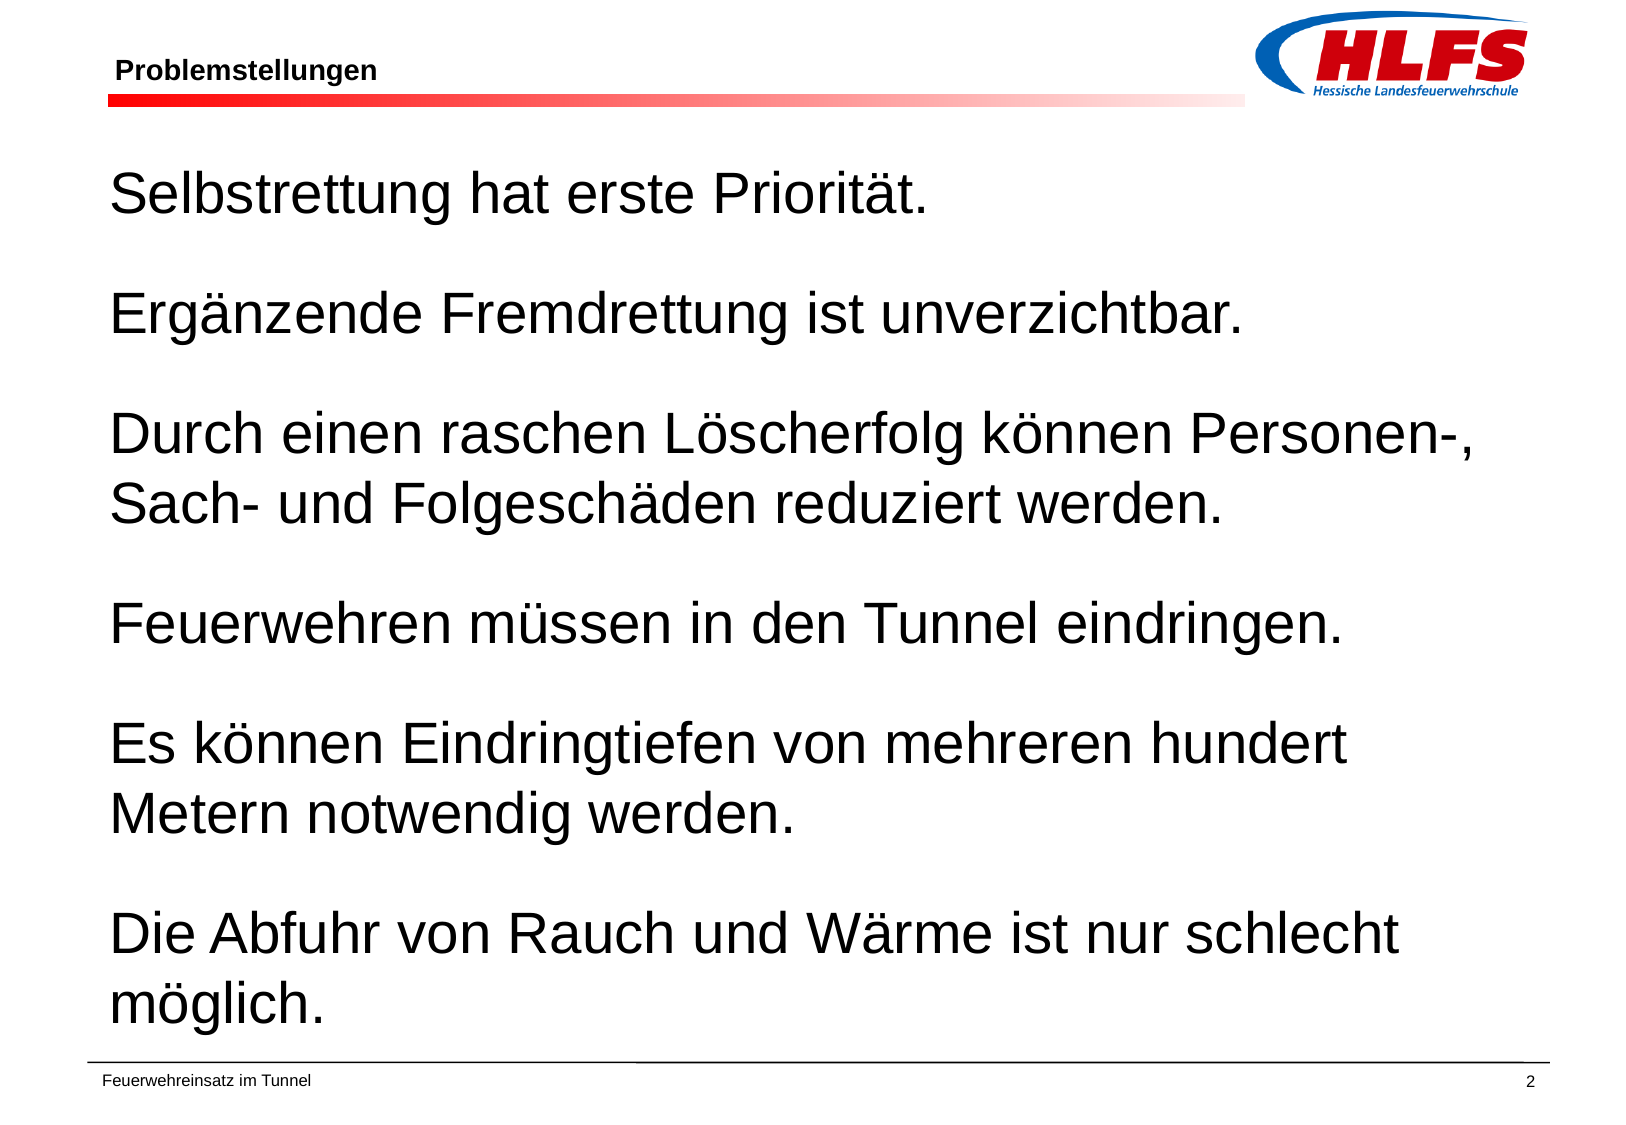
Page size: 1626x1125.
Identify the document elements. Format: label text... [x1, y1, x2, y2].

footer Feuerwehreinsatz im Tunnel [87, 1062, 570, 1100]
text_box Selbstrettung hat erste Priorität. Ergänzende Fremdrettung ist unverzichtbar. Durch einen raschen Löscherfolg können Personen-, Sach- und Folgeschäden reduziert werden. Feuerwehren müssen in den Tunnel eindringen. Es können Eindringtiefen von mehreren hundert Metern notwendig werden. Die Abfuhr von Rauch und Wärme ist nur schlecht möglich. [94, 147, 1542, 1043]
title Problemstellungen [99, 37, 888, 101]
slide_number 2 [1212, 1062, 1552, 1091]
picture [1245, 0, 1538, 107]
